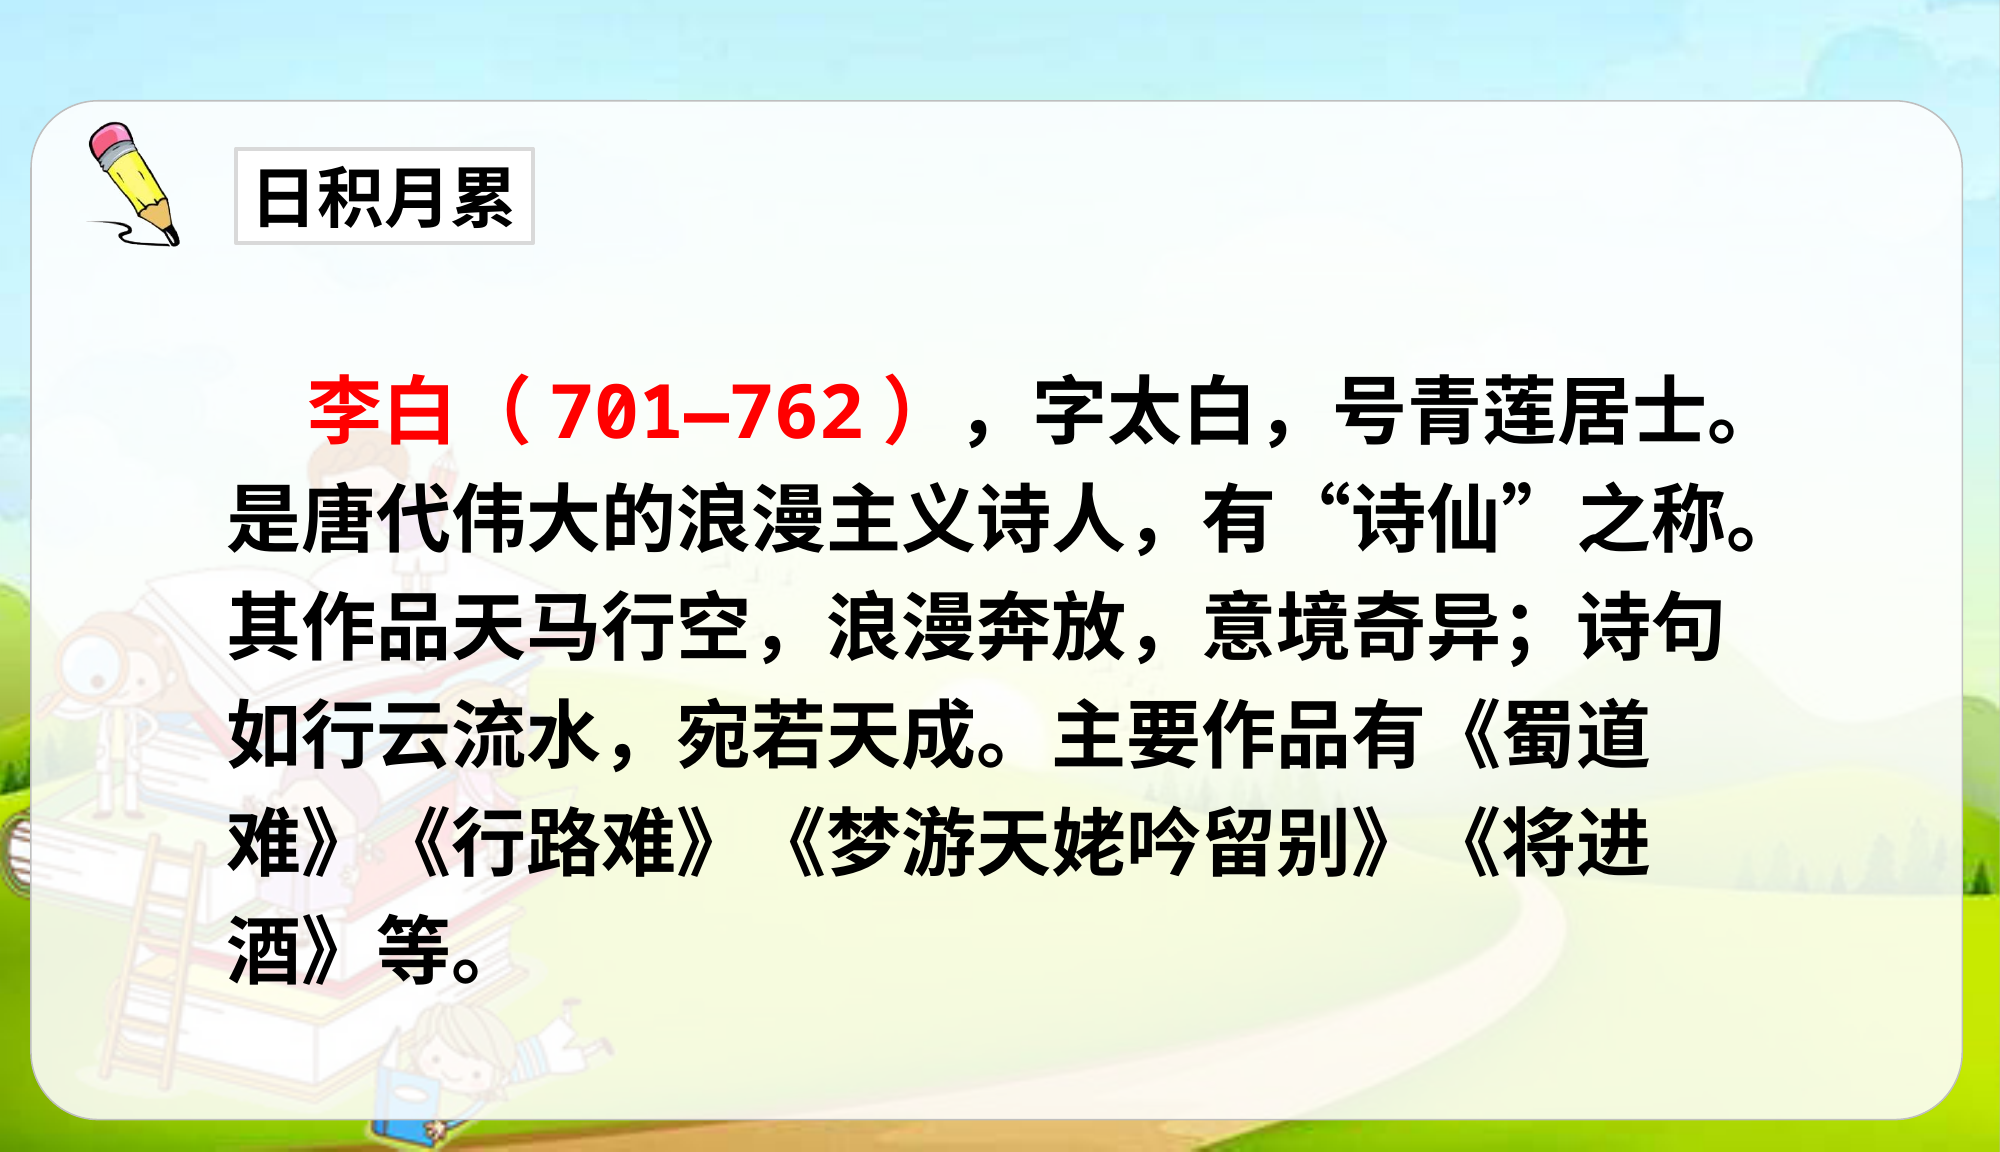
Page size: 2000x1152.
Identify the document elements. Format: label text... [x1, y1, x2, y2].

text_box 李白（701—762），字太白，号青莲居士。是唐代伟大的浪漫主义诗人，有“诗仙”之称。其作品天马行空，浪漫奔放，意境奇异；诗句如行云流水，宛若天成。主要作品有《蜀道难》《行路难》《梦游天姥吟留别》《将进酒》等。 [211, 338, 1776, 1001]
picture [0, 0, 2000, 1152]
text_box 日积月累 [234, 147, 535, 245]
